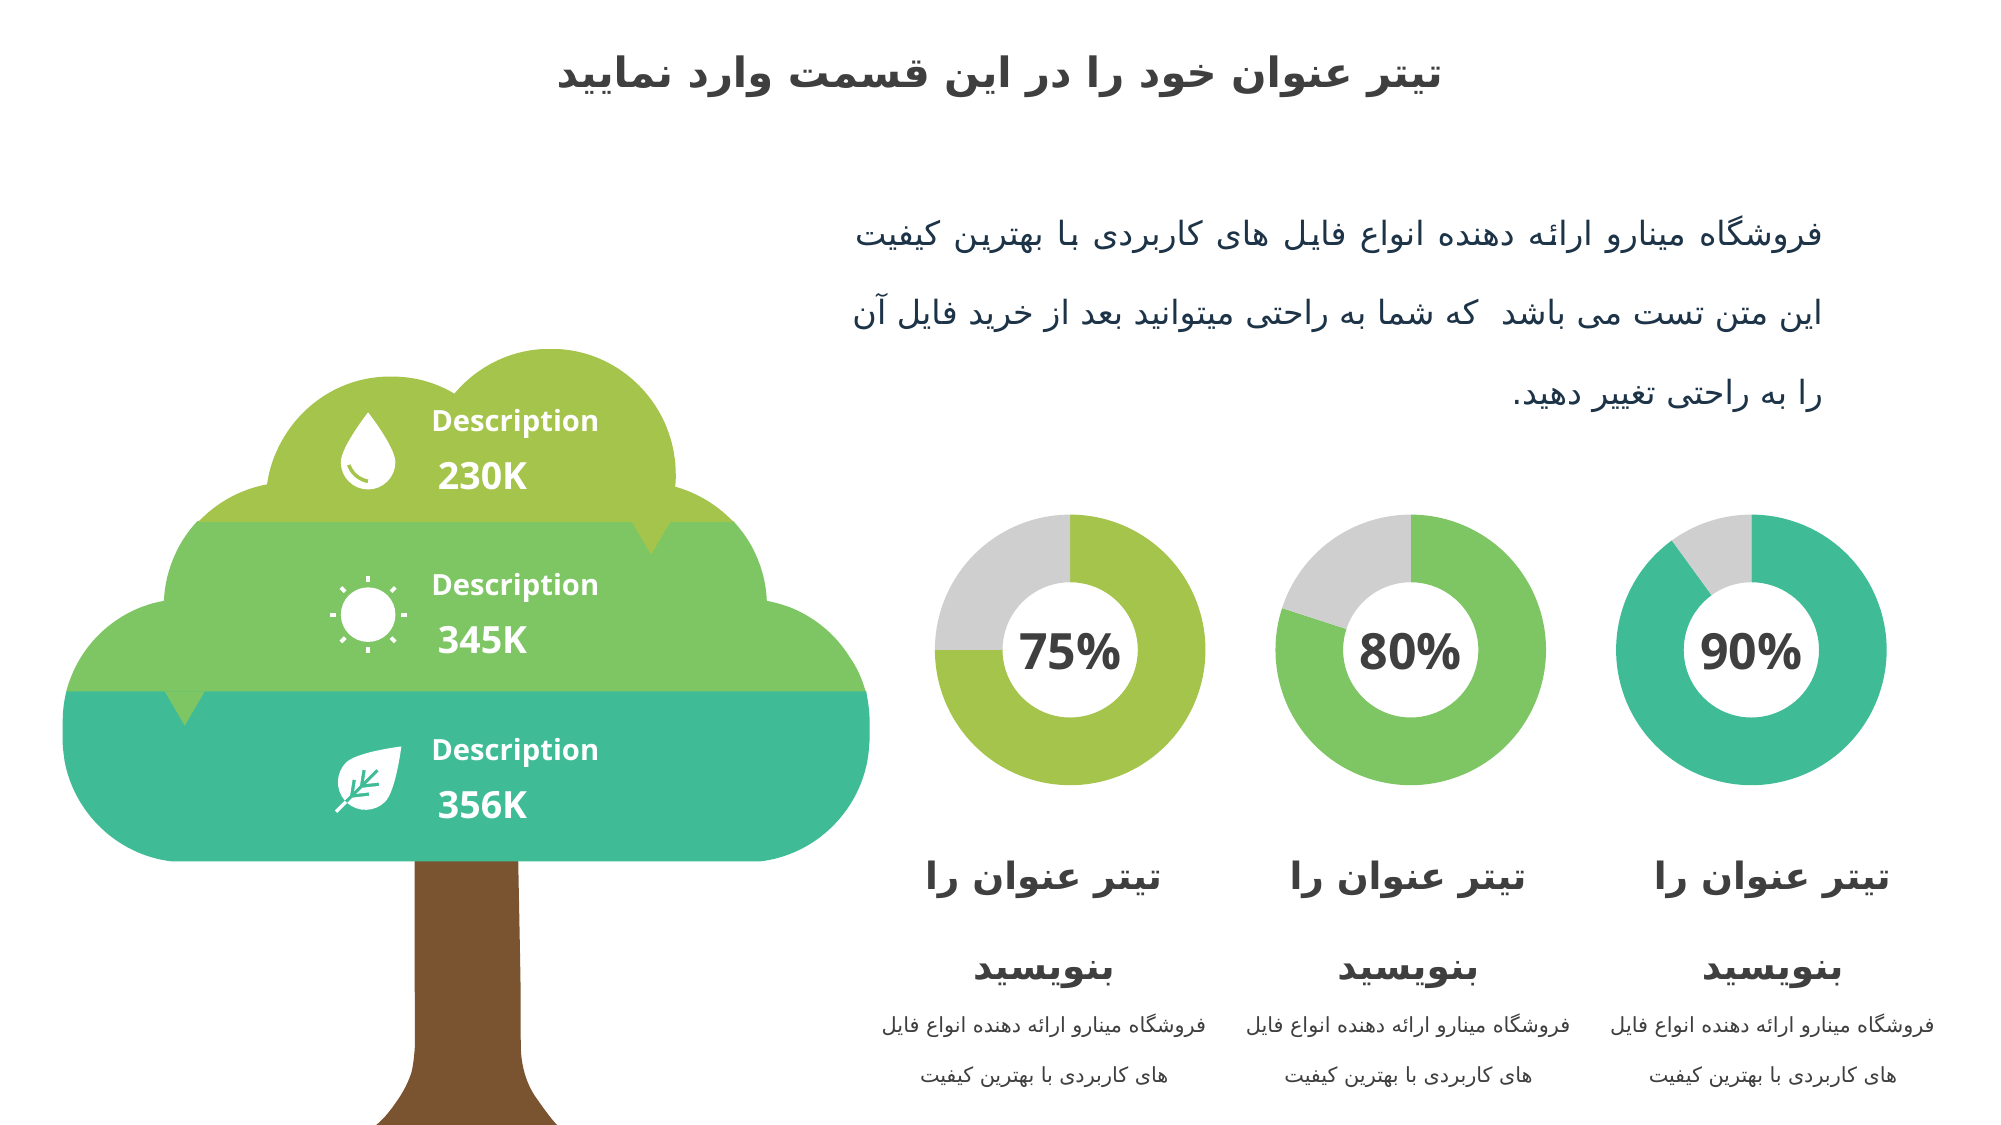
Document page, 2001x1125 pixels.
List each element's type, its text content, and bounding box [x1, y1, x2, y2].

chart [921, 508, 1219, 791]
text_box [376, 862, 558, 1125]
text_box فروشگاه مینارو ارائه دهنده انواع فایل های کاربردی با بهترین کیفیت این متن تست می باشد که شما به راحتی میتوانید بعد از خرید فایل آن را به راحتی تغییر دهید. [837, 164, 1838, 419]
text_box Description [416, 726, 615, 774]
chart [1262, 508, 1560, 791]
chart [1602, 508, 1901, 791]
text_box تیتر عنوان را بنویسید فروشگاه مینارو ارائه دهنده انواع فایل های کاربردی با بهترین کیفیت [1594, 799, 1951, 1095]
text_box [329, 576, 407, 654]
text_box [66, 520, 866, 726]
text_box تیتر عنوان را بنویسید فروشگاه مینارو ارائه دهنده انواع فایل های کاربردی با بهترین کیفیت [1229, 799, 1587, 1095]
text_box [62, 690, 870, 862]
text_box تیتر عنوان خود را در این قسمت وارد نمایید [0, 13, 2000, 104]
text_box 356K [423, 774, 549, 834]
text_box تیتر عنوان را بنویسید فروشگاه مینارو ارائه دهنده انواع فایل های کاربردی با بهترین کیفیت [865, 799, 1223, 1095]
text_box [198, 349, 734, 555]
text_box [334, 746, 402, 813]
